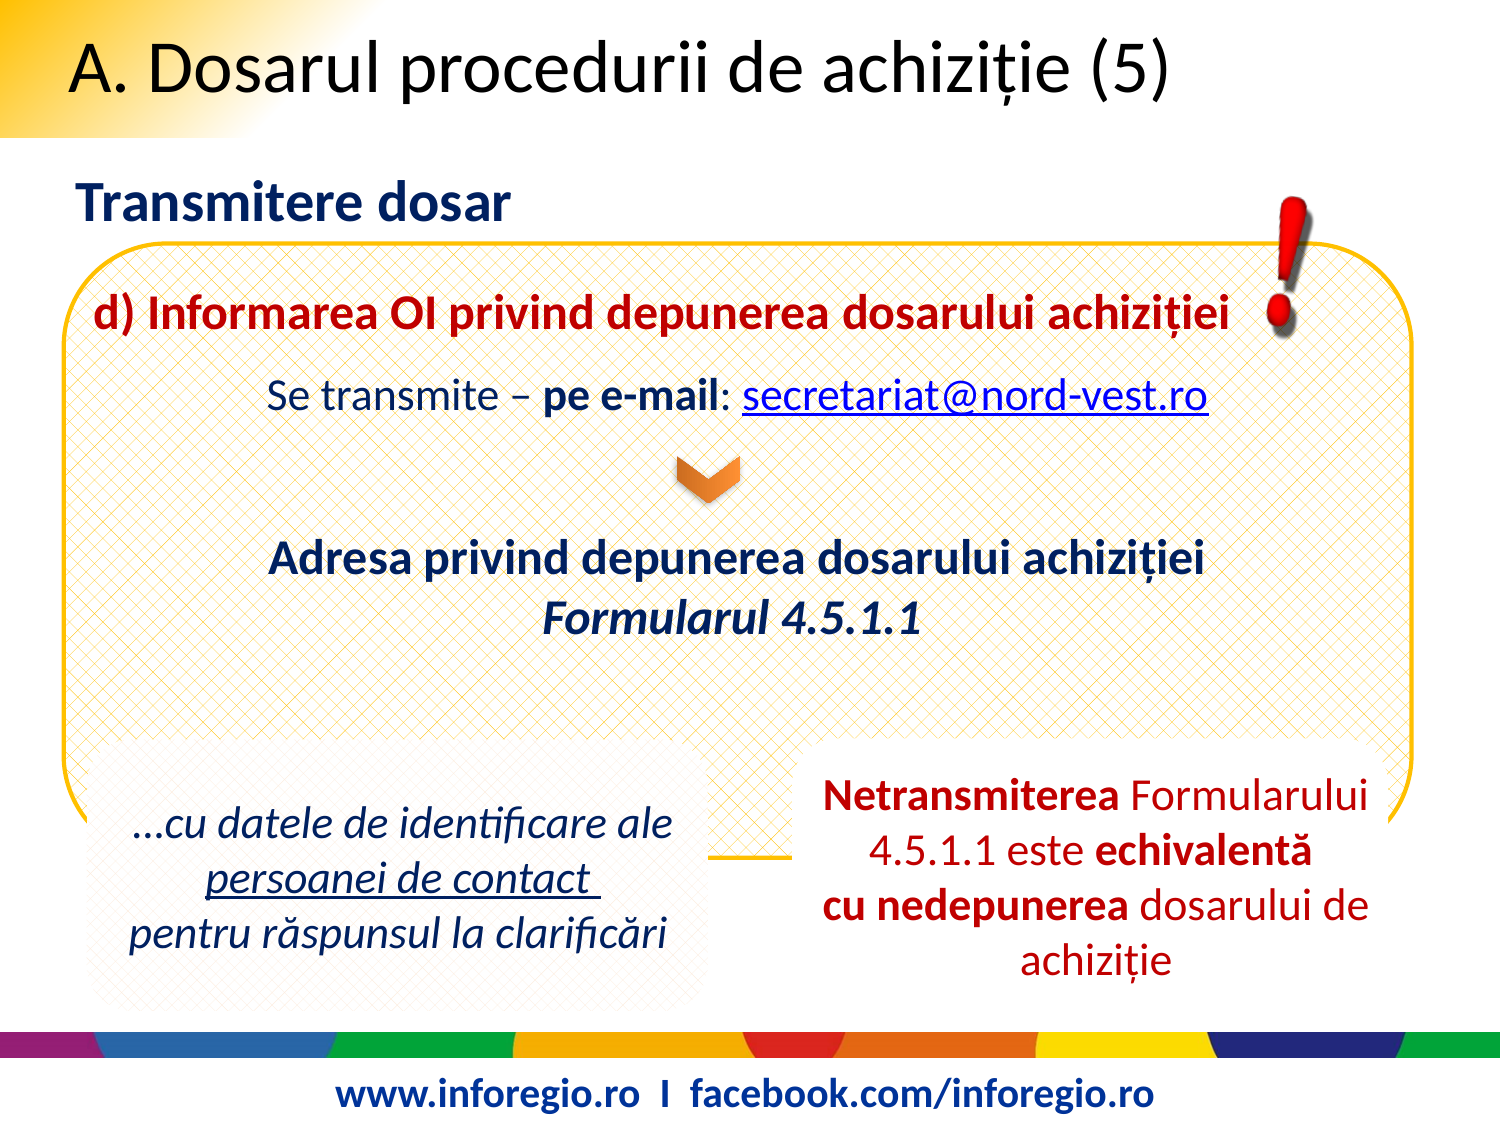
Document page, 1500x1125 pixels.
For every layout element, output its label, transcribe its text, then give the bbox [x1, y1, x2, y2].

text_box d) Informarea OI privind depunerea dosarului achiziției Se transmite – pe e-mail: secretariat@nord-vest.ro Adresa privind depunerea dosarului achiziției Formularul 4.5.1.1 [61, 241, 1414, 860]
title A. Dosarul procedurii de achiziție (5) [53, 0, 1447, 126]
text_box Netransmiterea Formularului 4.5.1.1 este echivalentă cu nedepunerea dosarului de achiziție [790, 736, 1391, 1014]
list Transmitere dosar [60, 155, 1459, 1012]
text_box [676, 456, 741, 504]
picture [1223, 185, 1350, 350]
text_box …cu datele de identificare ale persoanei de contact pentru răspunsul la clarificări [84, 737, 710, 1014]
picture [0, 1032, 1500, 1058]
